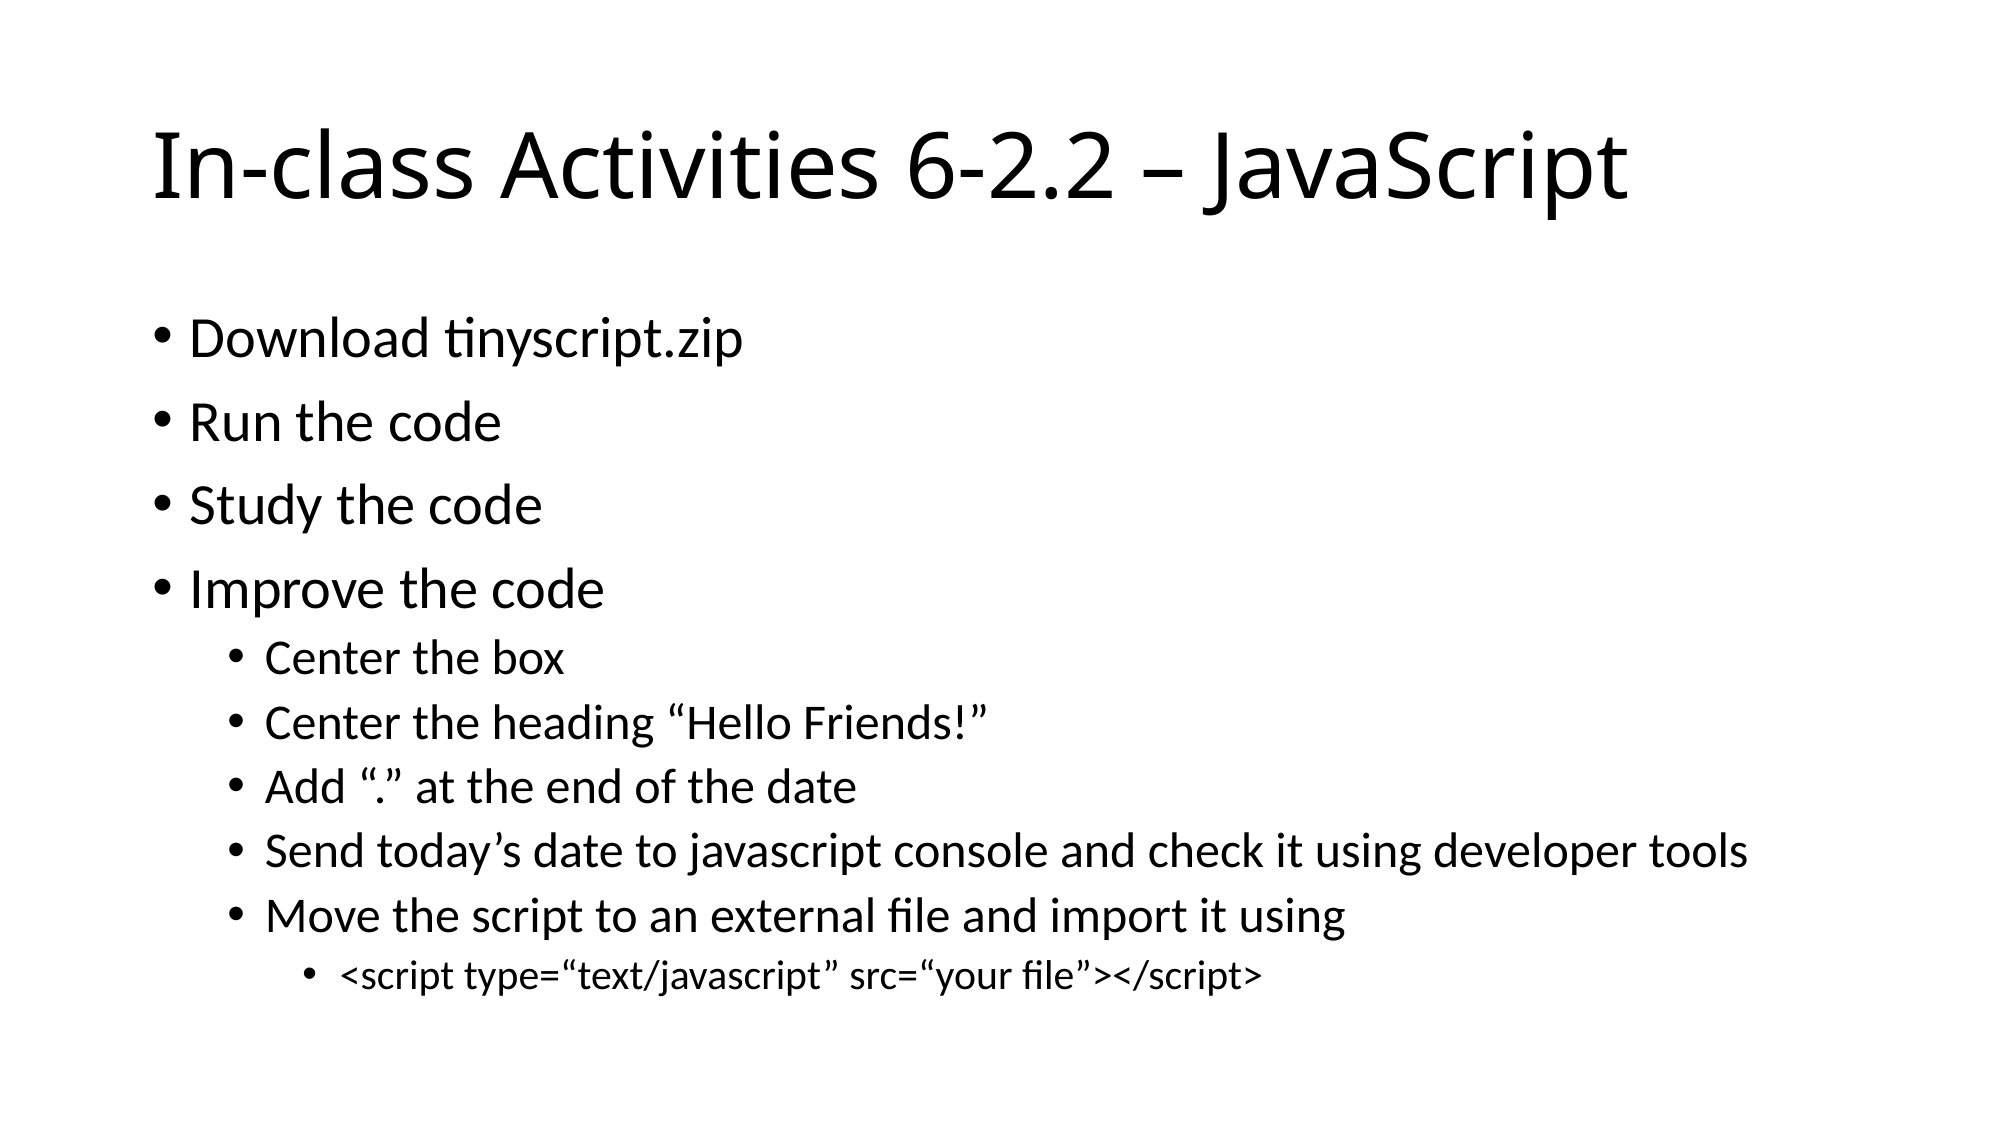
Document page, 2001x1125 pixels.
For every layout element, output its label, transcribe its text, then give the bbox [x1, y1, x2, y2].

list Download tinyscript.zip Run the code Study the code Improve the code Center the box Center the heading “Hello Friends!” Add “.” at the end of the date Send today’s date to javascript console and check it using developer tools Move the script to an external file and import it using <script type=“text/javascript” src=“your file”></script> [137, 299, 1863, 1014]
title In-class Activities 6-2.2 – JavaScript [137, 59, 1863, 278]
